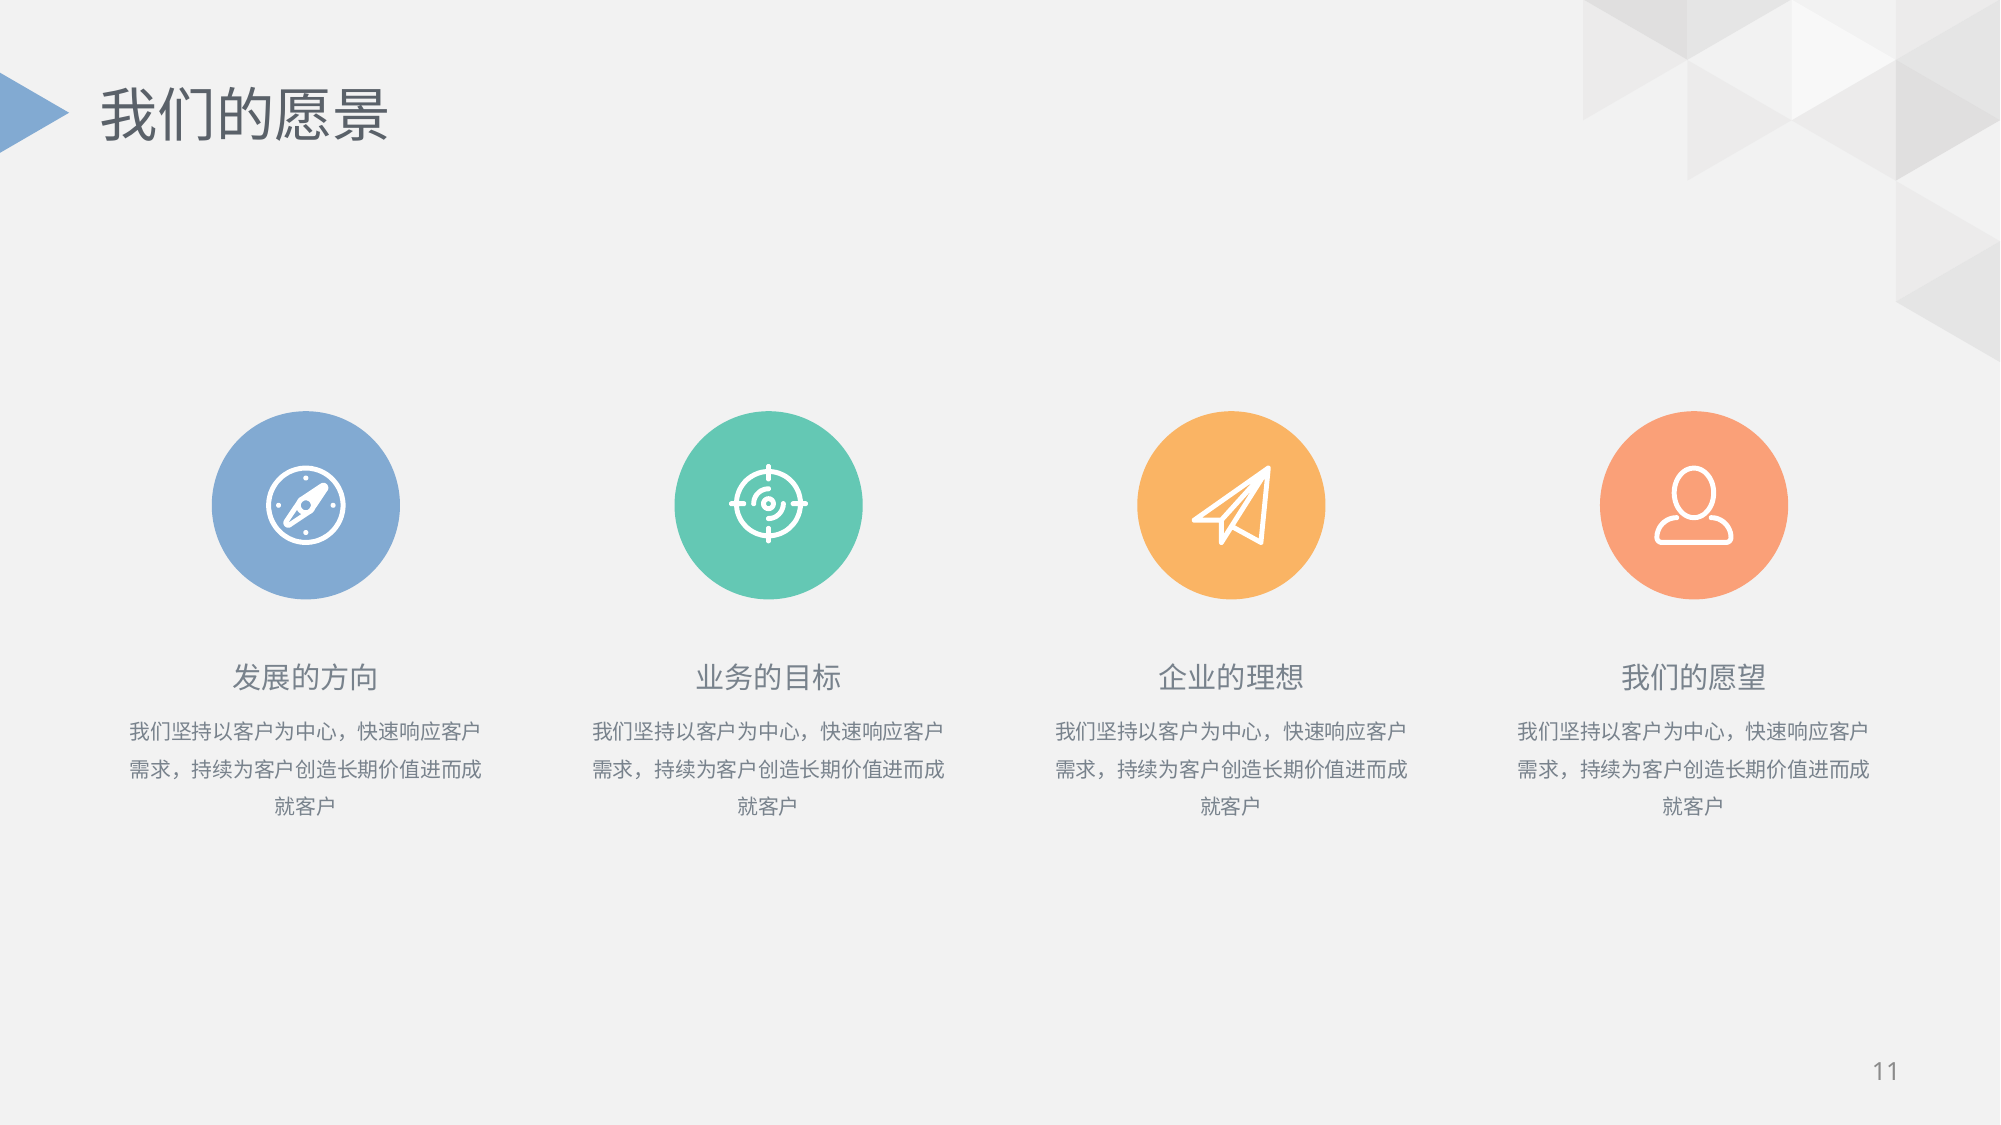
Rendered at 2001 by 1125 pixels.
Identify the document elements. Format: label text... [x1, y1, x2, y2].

text_box 企业的理想 我们坚持以客户为中心，快速响应客户需求，持续为客户创造长期价值进而成就客户 [1040, 634, 1423, 827]
text_box 发展的方向 我们坚持以客户为中心，快速响应客户需求，持续为客户创造长期价值进而成就客户 [114, 634, 498, 827]
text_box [211, 411, 400, 600]
slide_number 11 [1837, 1042, 1916, 1103]
text_box 我们的愿望 我们坚持以客户为中心，快速响应客户需求，持续为客户创造长期价值进而成就客户 [1502, 634, 1886, 827]
text_box 业务的目标 我们坚持以客户为中心，快速响应客户需求，持续为客户创造长期价值进而成就客户 [577, 634, 960, 827]
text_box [1137, 411, 1326, 600]
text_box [1599, 411, 1789, 600]
title 我们的愿景 [84, 59, 1916, 166]
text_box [674, 411, 863, 600]
